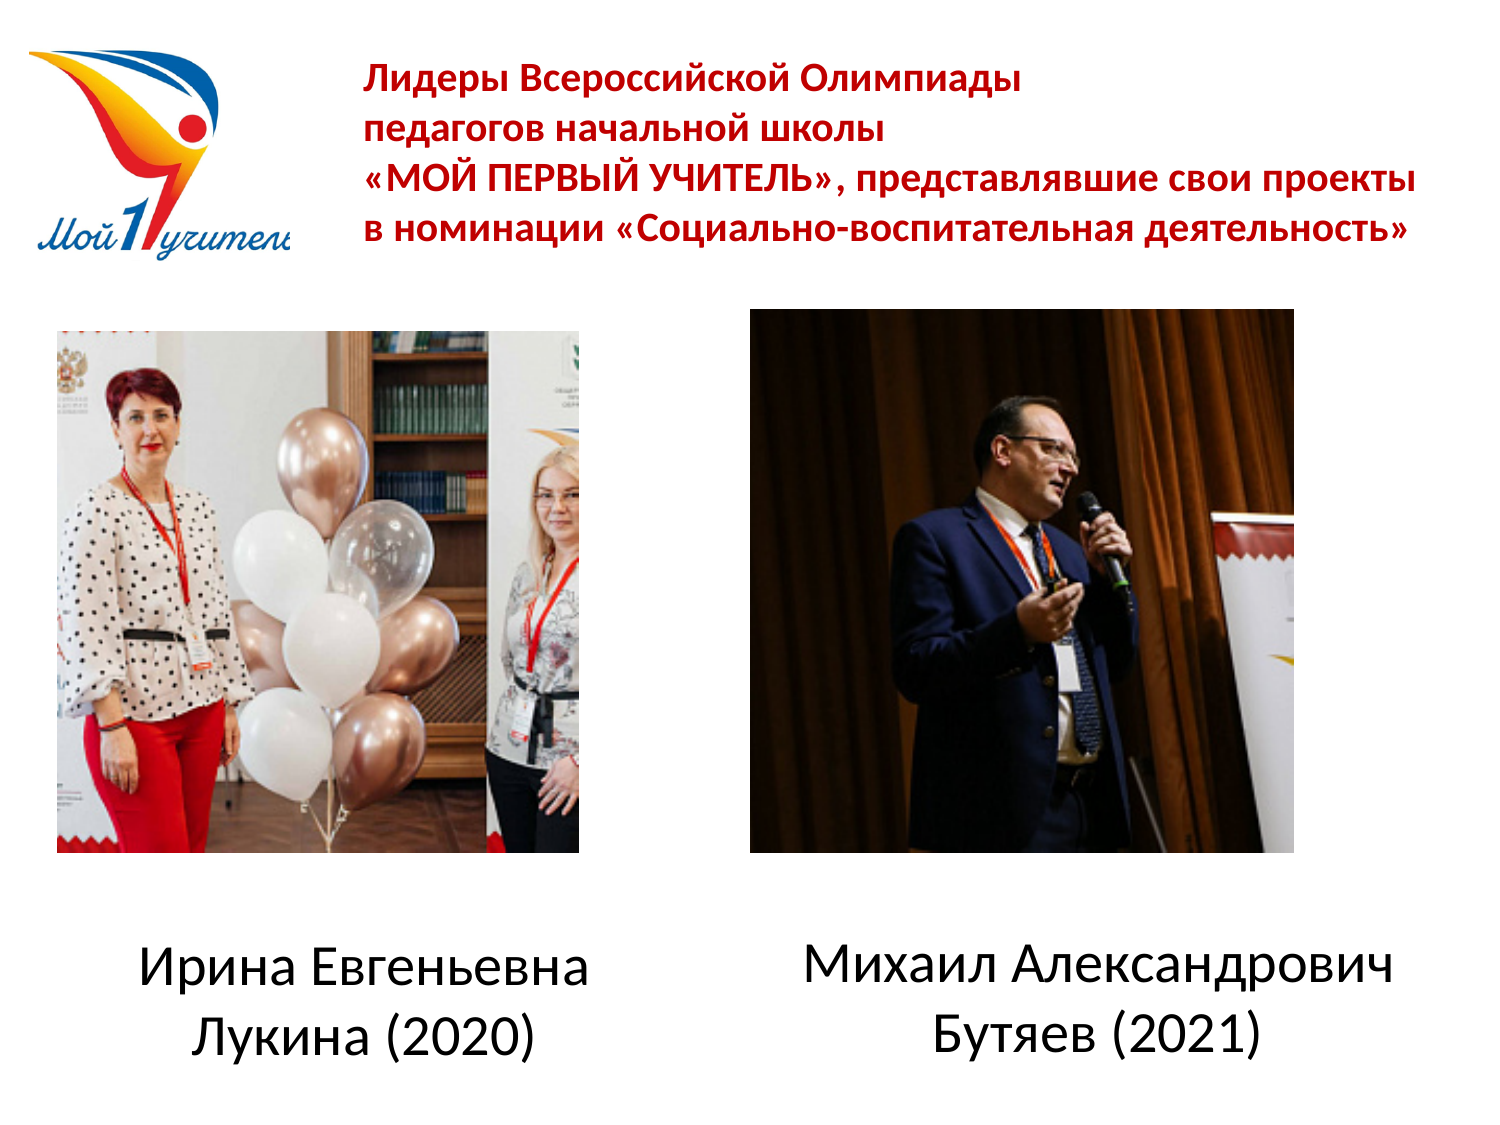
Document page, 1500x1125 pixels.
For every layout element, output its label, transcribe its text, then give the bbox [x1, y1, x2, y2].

text_box Ирина Евгеньевна Лукина (2020) [57, 919, 672, 1079]
picture [57, 331, 579, 854]
text_box Михаил Александрович Бутяев (2021) [726, 916, 1471, 1082]
text_box Лидеры Всероссийской Олимпиады педагогов начальной школы «МОЙ ПЕРВЫЙ УЧИТЕЛЬ», представлявшие свои проекты в номинации «Социально-воспитательная деятельность» [348, 42, 1459, 258]
picture [29, 0, 290, 261]
picture [749, 309, 1294, 853]
